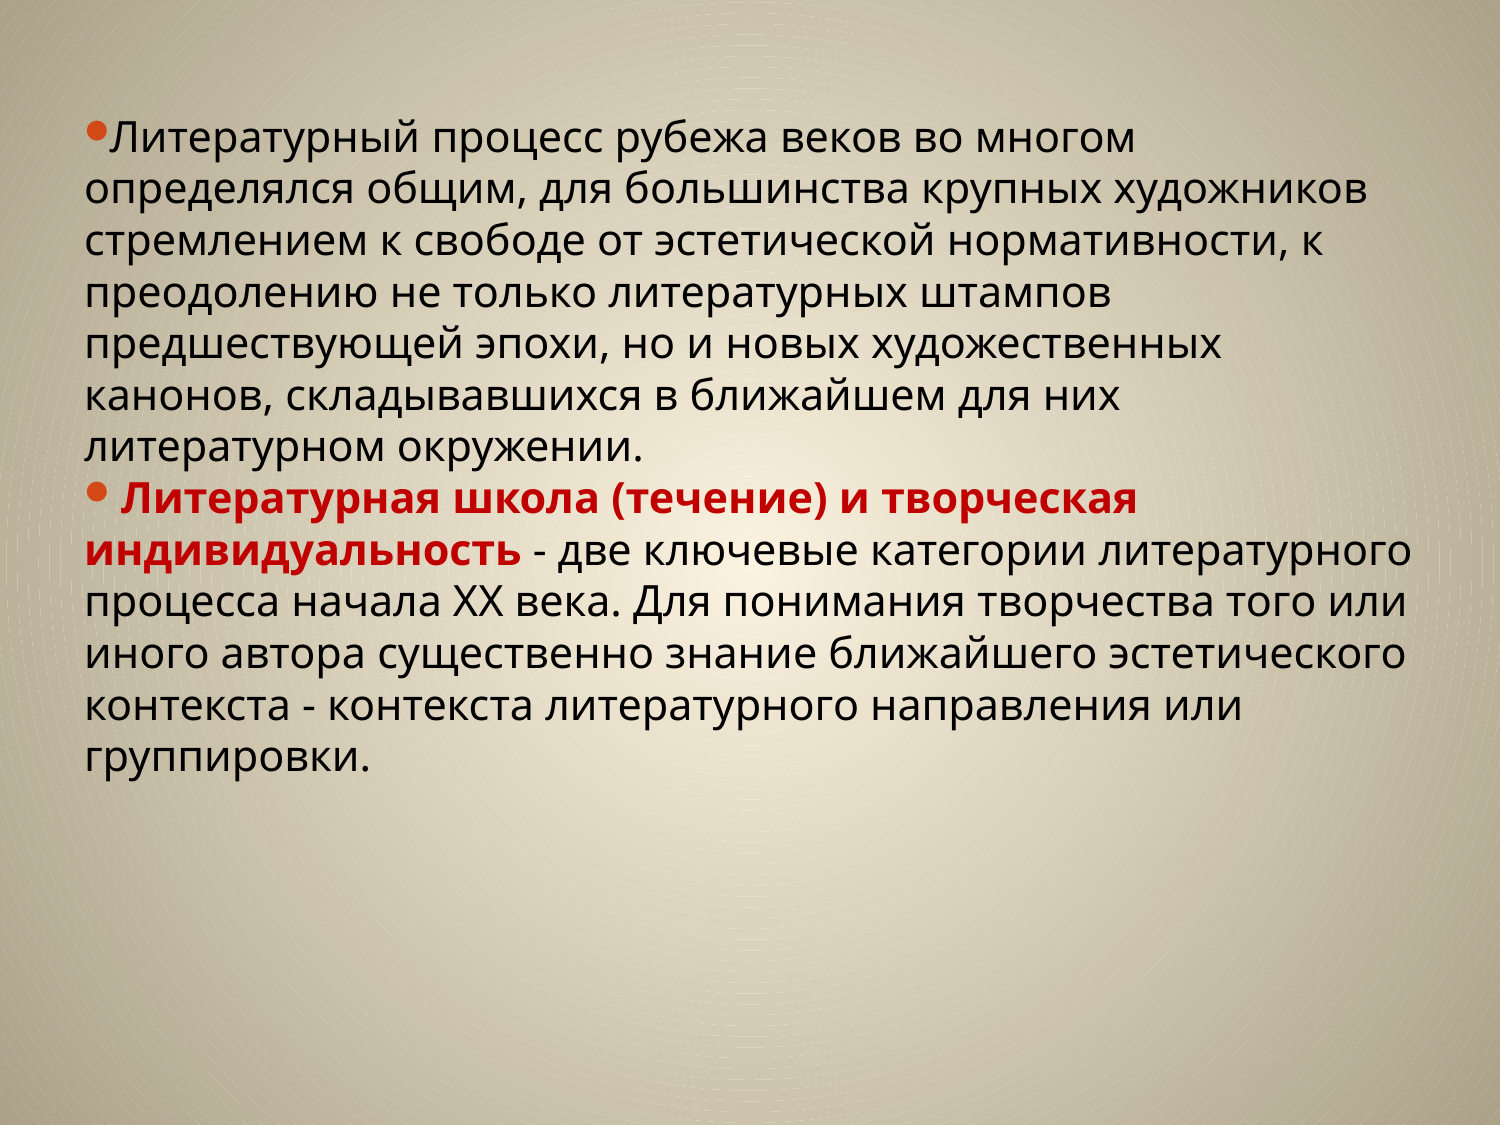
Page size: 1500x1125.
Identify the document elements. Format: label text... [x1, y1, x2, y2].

list Литературный процесс рубежа веков во многом определялся общим, для большинства крупных художников стремлением к свободе от эстетической нормативности, к преодолению не только литературных штампов предшествующей эпохи, но и новых художественных канонов, складывавшихся в ближайшем для них литературном окружении. Литературная школа (течение) и творческая индивидуальность - две ключевые категории литературного процесса начала XX века. Для понимания творчества того или иного автора существенно знание ближайшего эстетического контекста - контекста литературного направления или группировки. [76, 101, 1427, 845]
